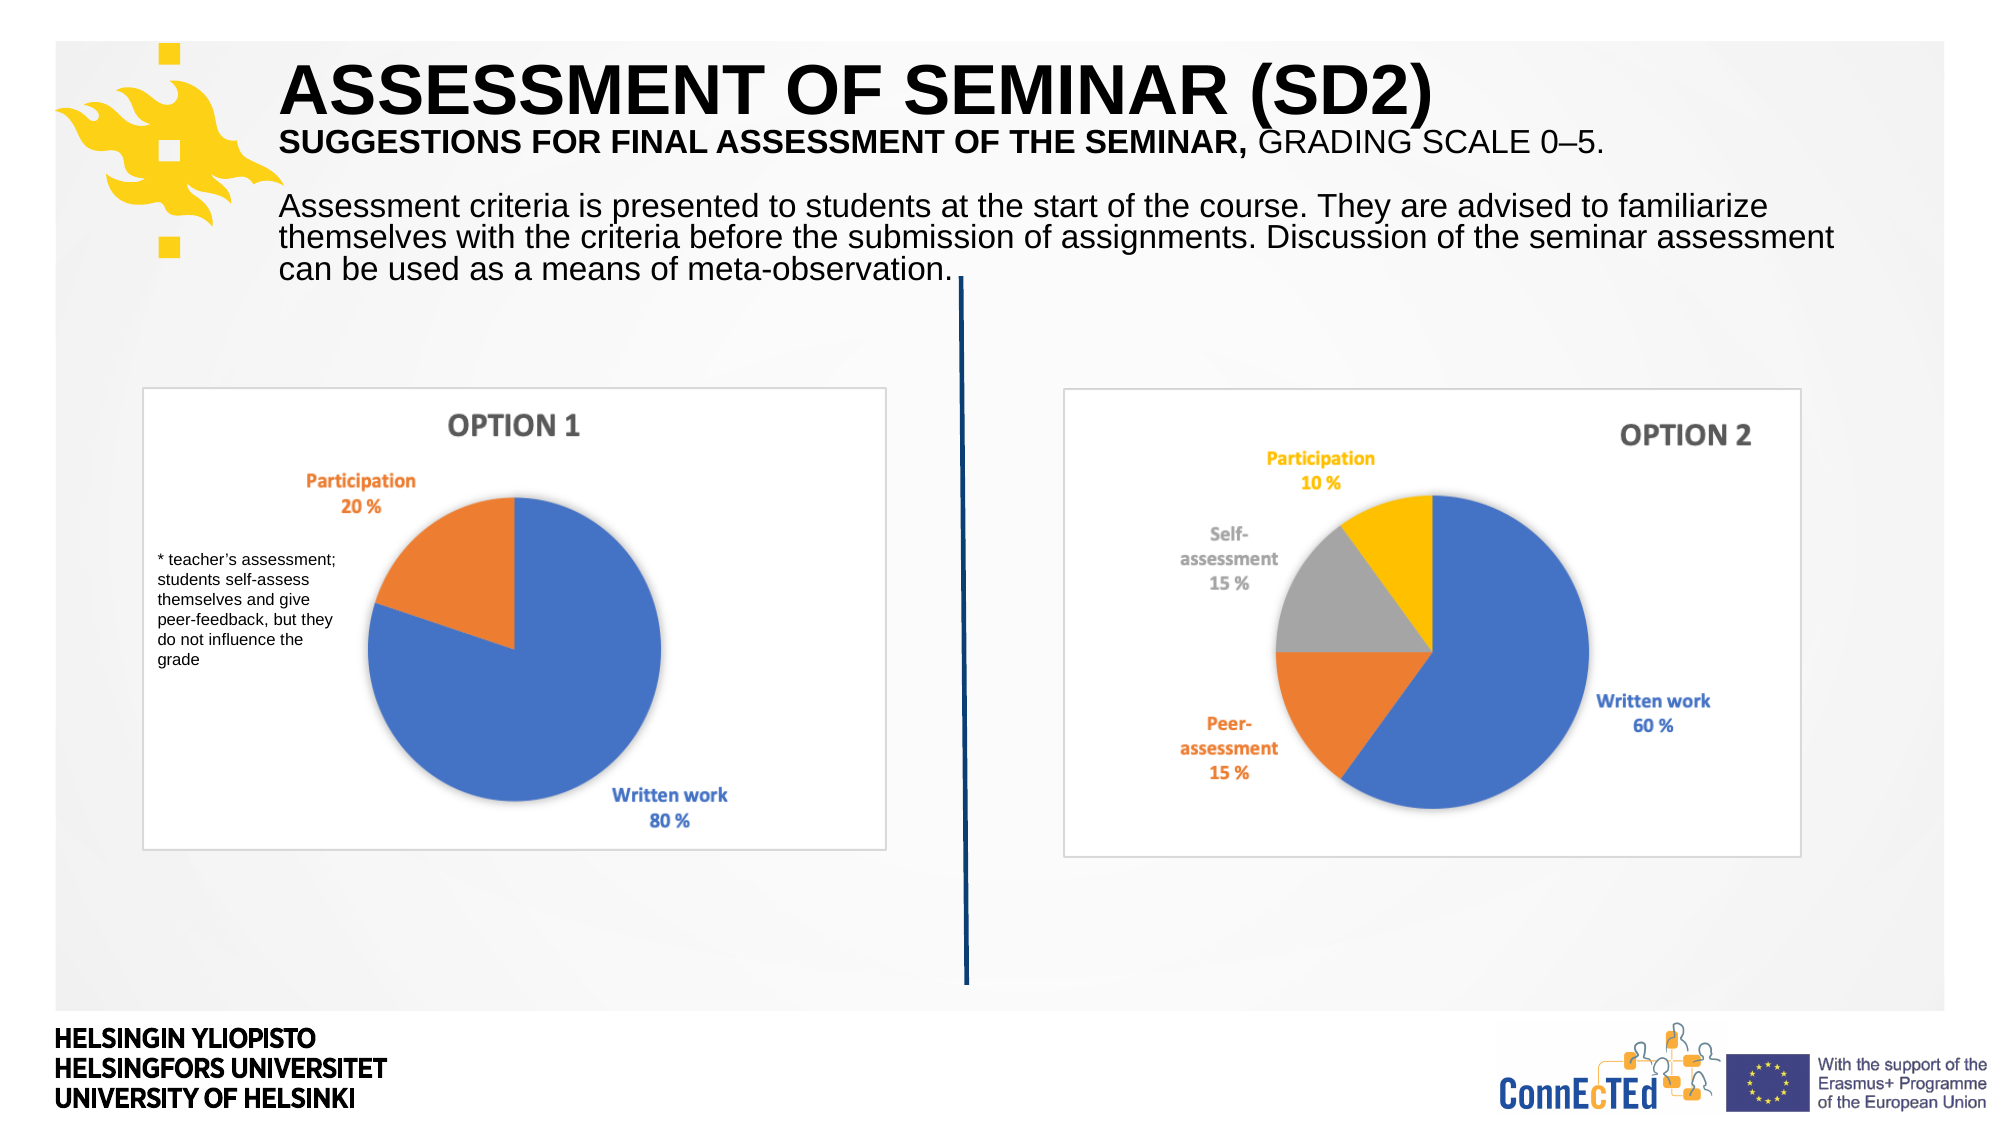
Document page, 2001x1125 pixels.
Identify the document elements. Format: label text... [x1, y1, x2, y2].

picture [1497, 1021, 1987, 1115]
list [126, 361, 994, 1000]
picture [141, 387, 887, 851]
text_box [960, 275, 967, 986]
picture [55, 41, 1945, 1011]
title ASSESSMENT OF seminar (sd2) Suggestions for final assessment of the seminar, Grading scale 0–5. Assessment criteria is presented to students at the start of the course. They are advised to familiarize themselves with the criteria before the submission of assignments. Discussion of the seminar assessment can be used as a means of meta-observation. [278, 59, 1874, 315]
picture [159, 140, 180, 161]
